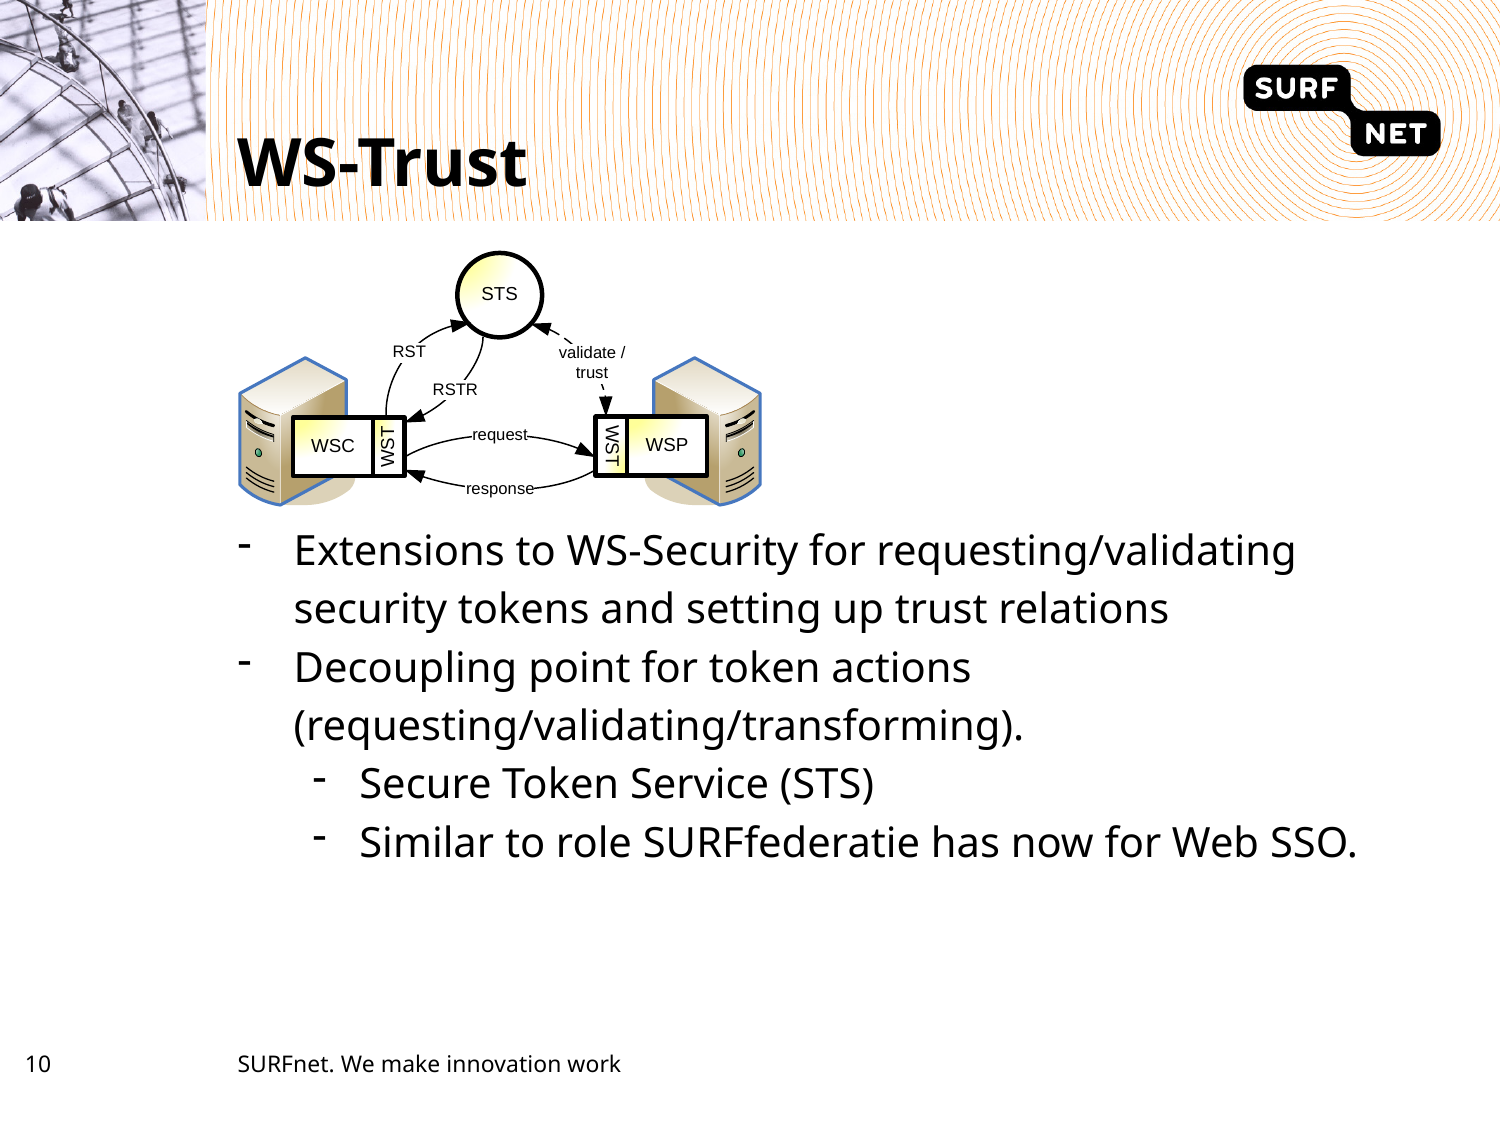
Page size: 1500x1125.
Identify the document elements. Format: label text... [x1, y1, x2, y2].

list Extensions to WS-Security for requesting/validating security tokens and setting up trust relations Decoupling point for token actions (requesting/validating/transforming). Secure Token Service (STS) Similar to role SURFfederatie has now for Web SSO. [237, 515, 1388, 1001]
footer SURFnet. We make innovation work [237, 1049, 1388, 1125]
slide_number 9 [24, 1049, 201, 1125]
title WS-Trust [237, 24, 1176, 201]
picture [0, 1, 1500, 221]
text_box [234, 245, 766, 514]
